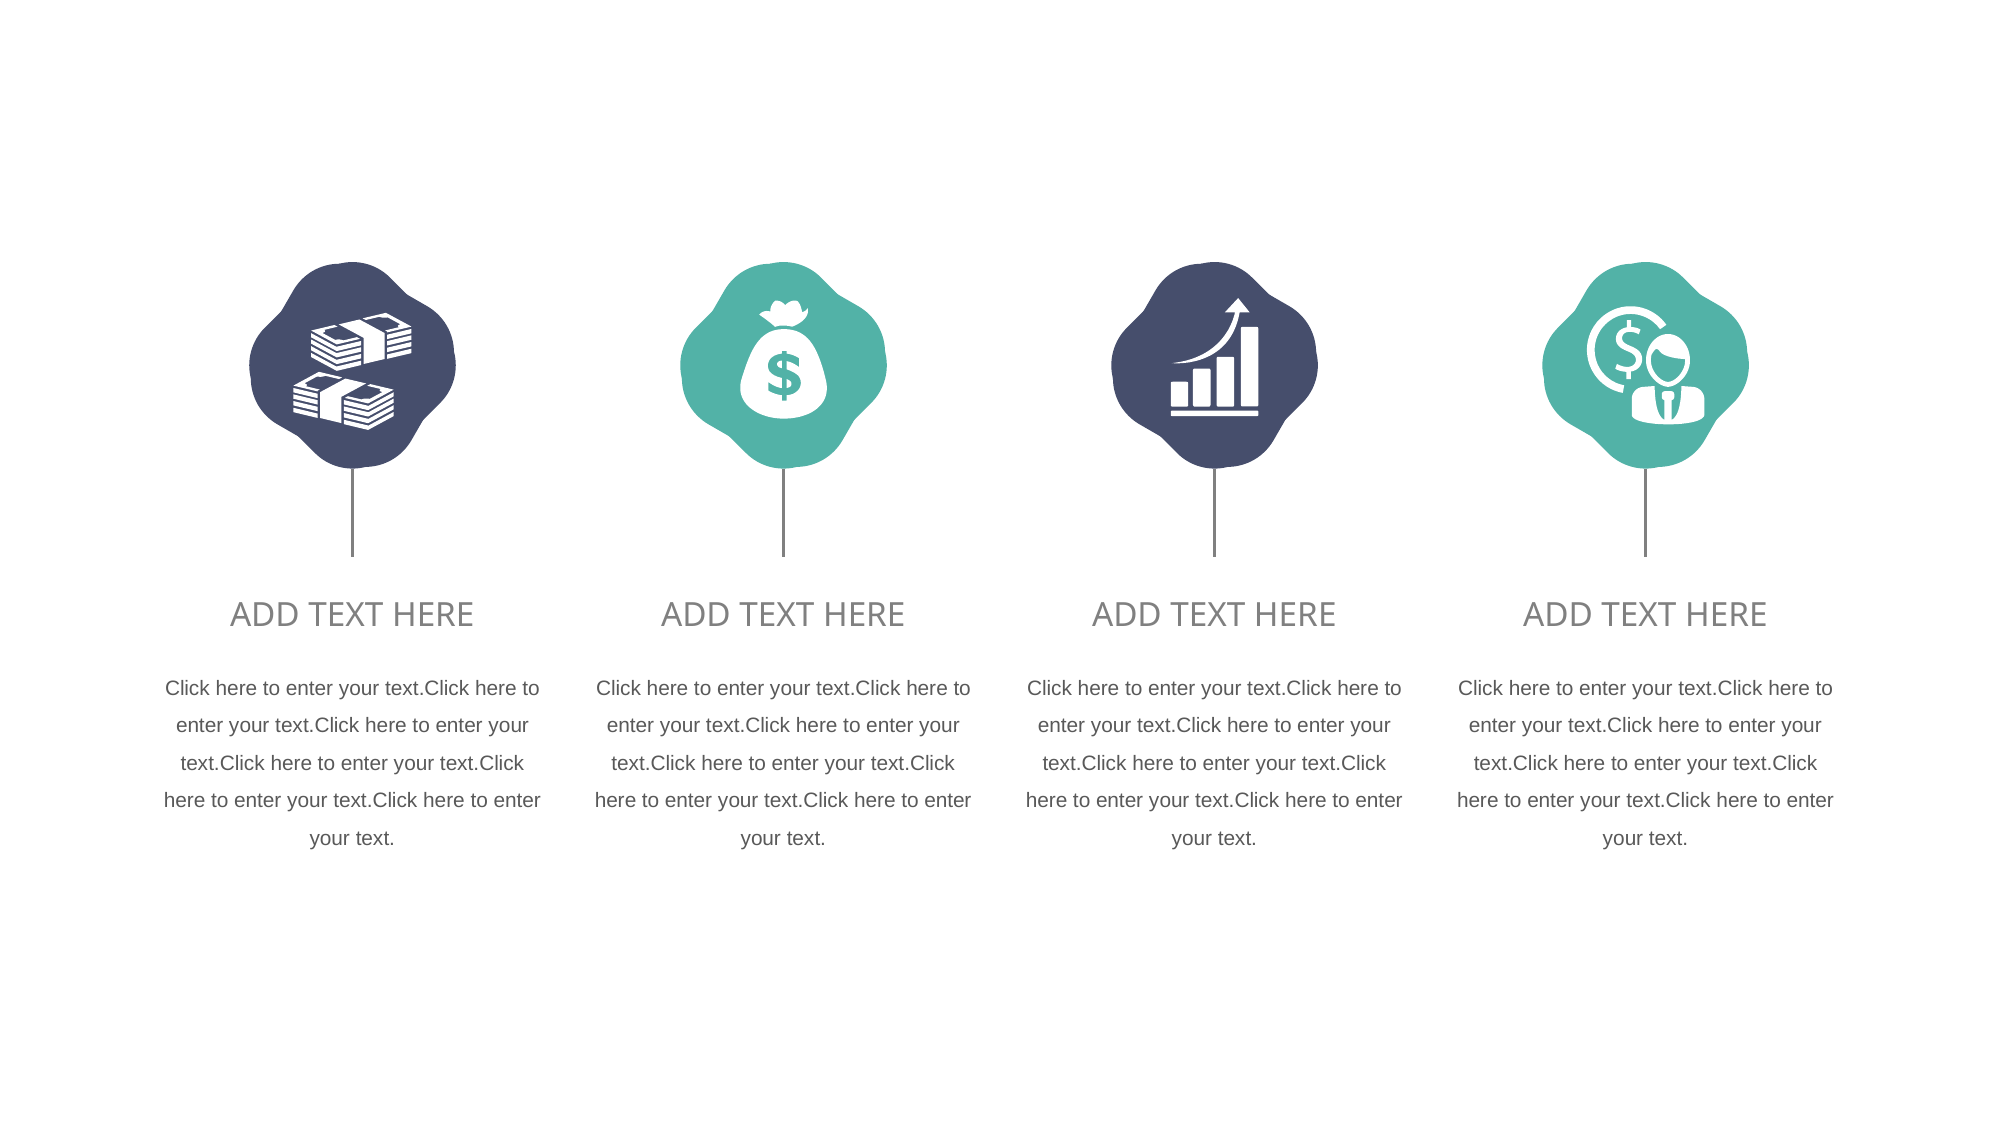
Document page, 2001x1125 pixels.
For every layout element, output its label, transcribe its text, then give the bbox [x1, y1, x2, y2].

text_box ADD TEXT HERE [646, 575, 921, 641]
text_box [1125, 276, 1304, 454]
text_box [694, 276, 873, 454]
text_box ADD TEXT HERE [215, 575, 490, 641]
text_box Click here to enter your text.Click here to enter your text.Click here to enter your text.Click here to enter your text.Click here to enter your text.Click here to enter your text. [1007, 654, 1422, 857]
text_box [1556, 276, 1735, 454]
text_box Click here to enter your text.Click here to enter your text.Click here to enter your text.Click here to enter your text.Click here to enter your text.Click here to enter your text. [1438, 654, 1853, 857]
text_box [263, 276, 441, 454]
text_box Click here to enter your text.Click here to enter your text.Click here to enter your text.Click here to enter your text.Click here to enter your text.Click here to enter your text. [145, 654, 560, 857]
text_box Click here to enter your text.Click here to enter your text.Click here to enter your text.Click here to enter your text.Click here to enter your text.Click here to enter your text. [576, 654, 991, 857]
text_box ADD TEXT HERE [1077, 575, 1352, 641]
text_box ADD TEXT HERE [1508, 575, 1783, 641]
